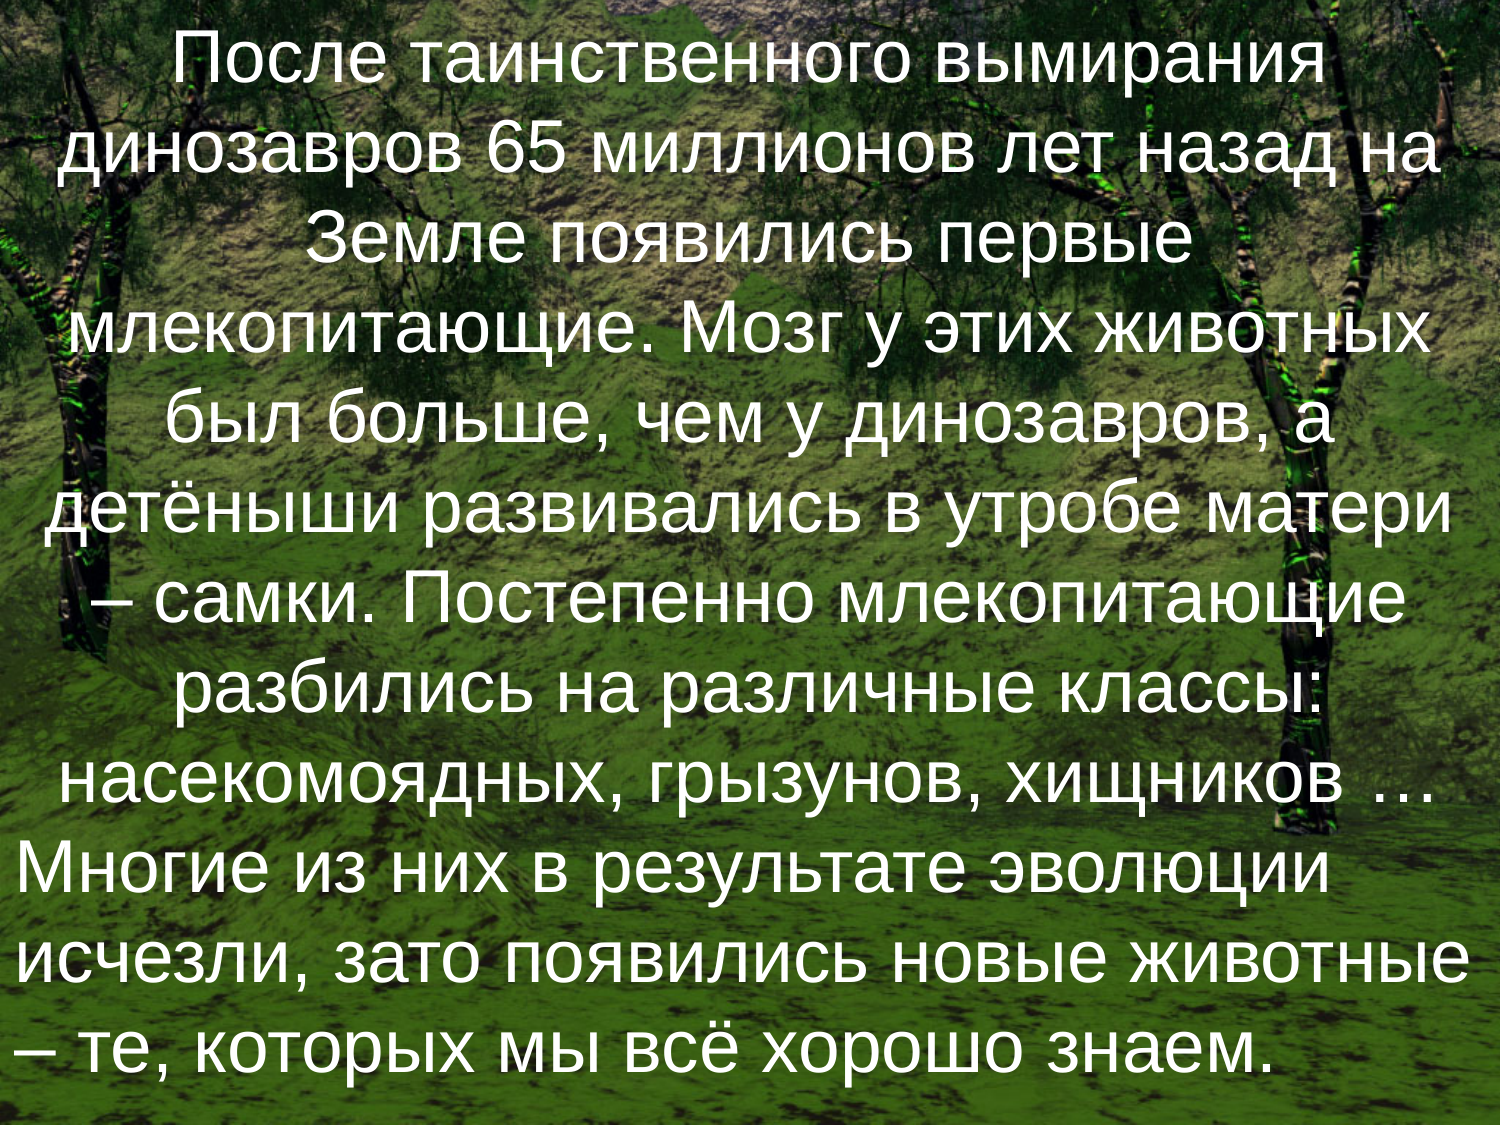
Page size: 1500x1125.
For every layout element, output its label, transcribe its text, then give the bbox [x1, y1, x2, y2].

text_box После таинственного вымирания динозавров 65 миллионов лет назад на Земле появились первые млекопитающие. Мозг у этих животных был больше, чем у динозавров, а детёныши развивались в утробе матери – самки. Постепенно млекопитающие разбились на различные классы: насекомоядных, грызунов, хищников … Многие из них в результате эволюции исчезли, зато появились новые животные – те, которых мы всё хорошо знаем. [0, 0, 1500, 1125]
